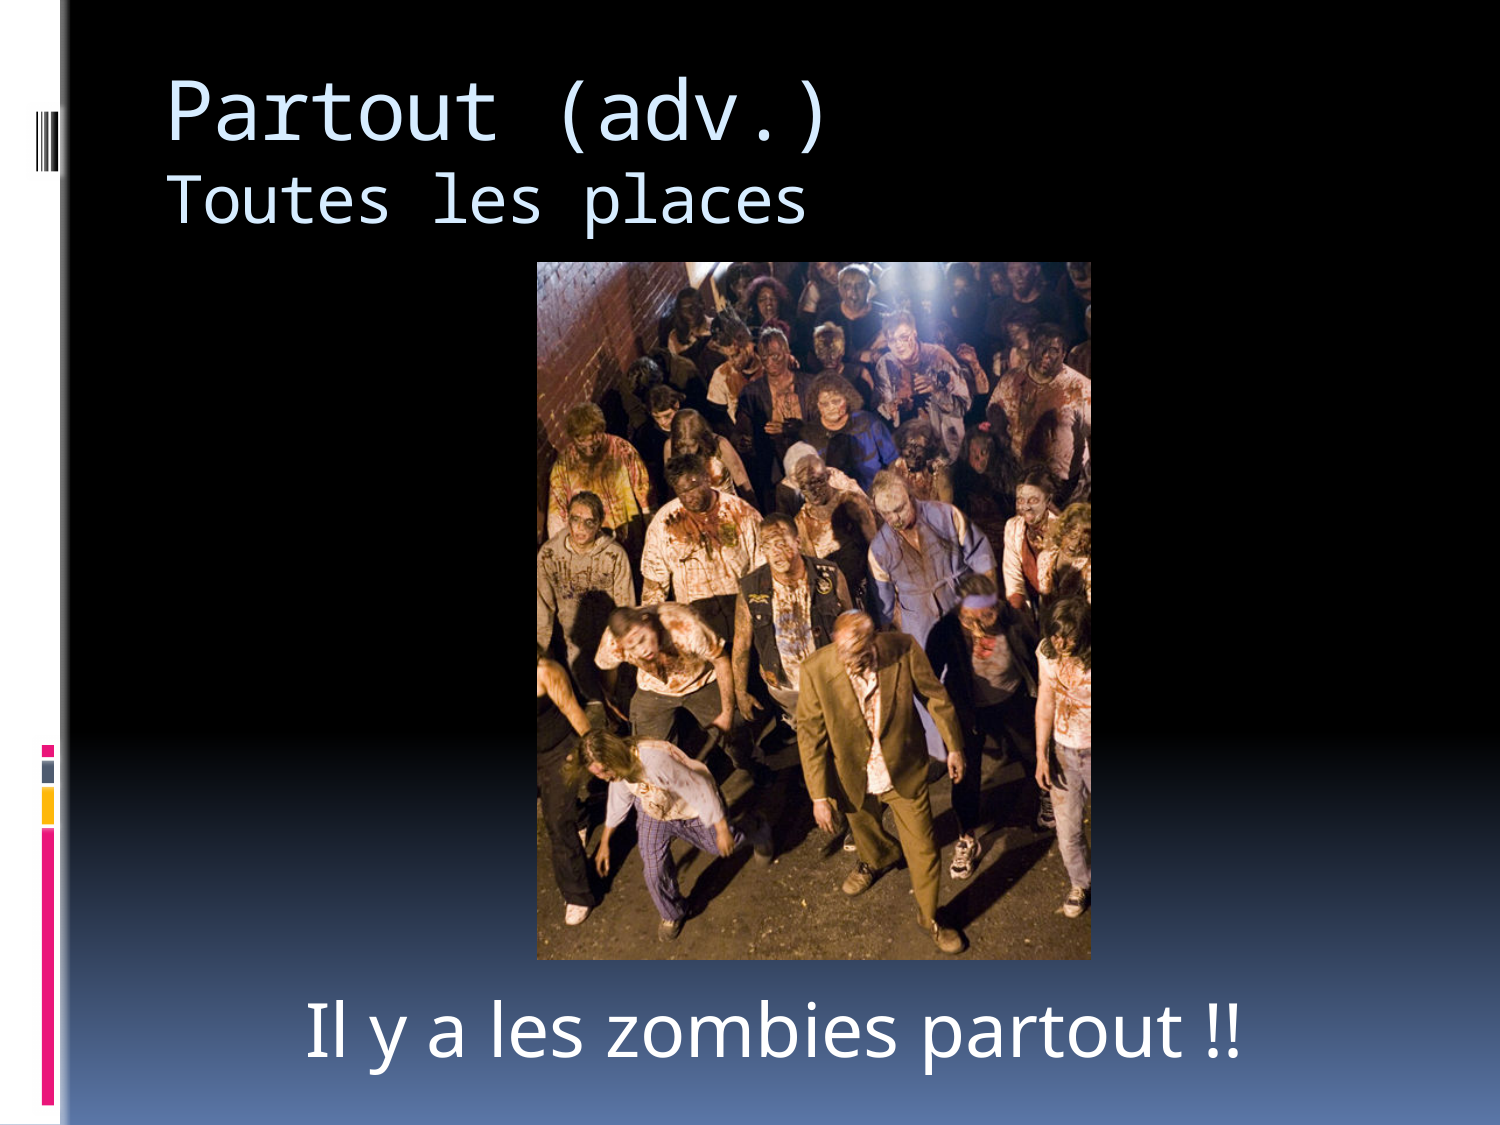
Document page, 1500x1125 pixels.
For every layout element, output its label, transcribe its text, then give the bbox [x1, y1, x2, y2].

text_box Il y a les zombies partout !! [99, 974, 1450, 1080]
title Partout (adv.) Toutes les places [150, 50, 1425, 234]
picture [536, 262, 1091, 961]
